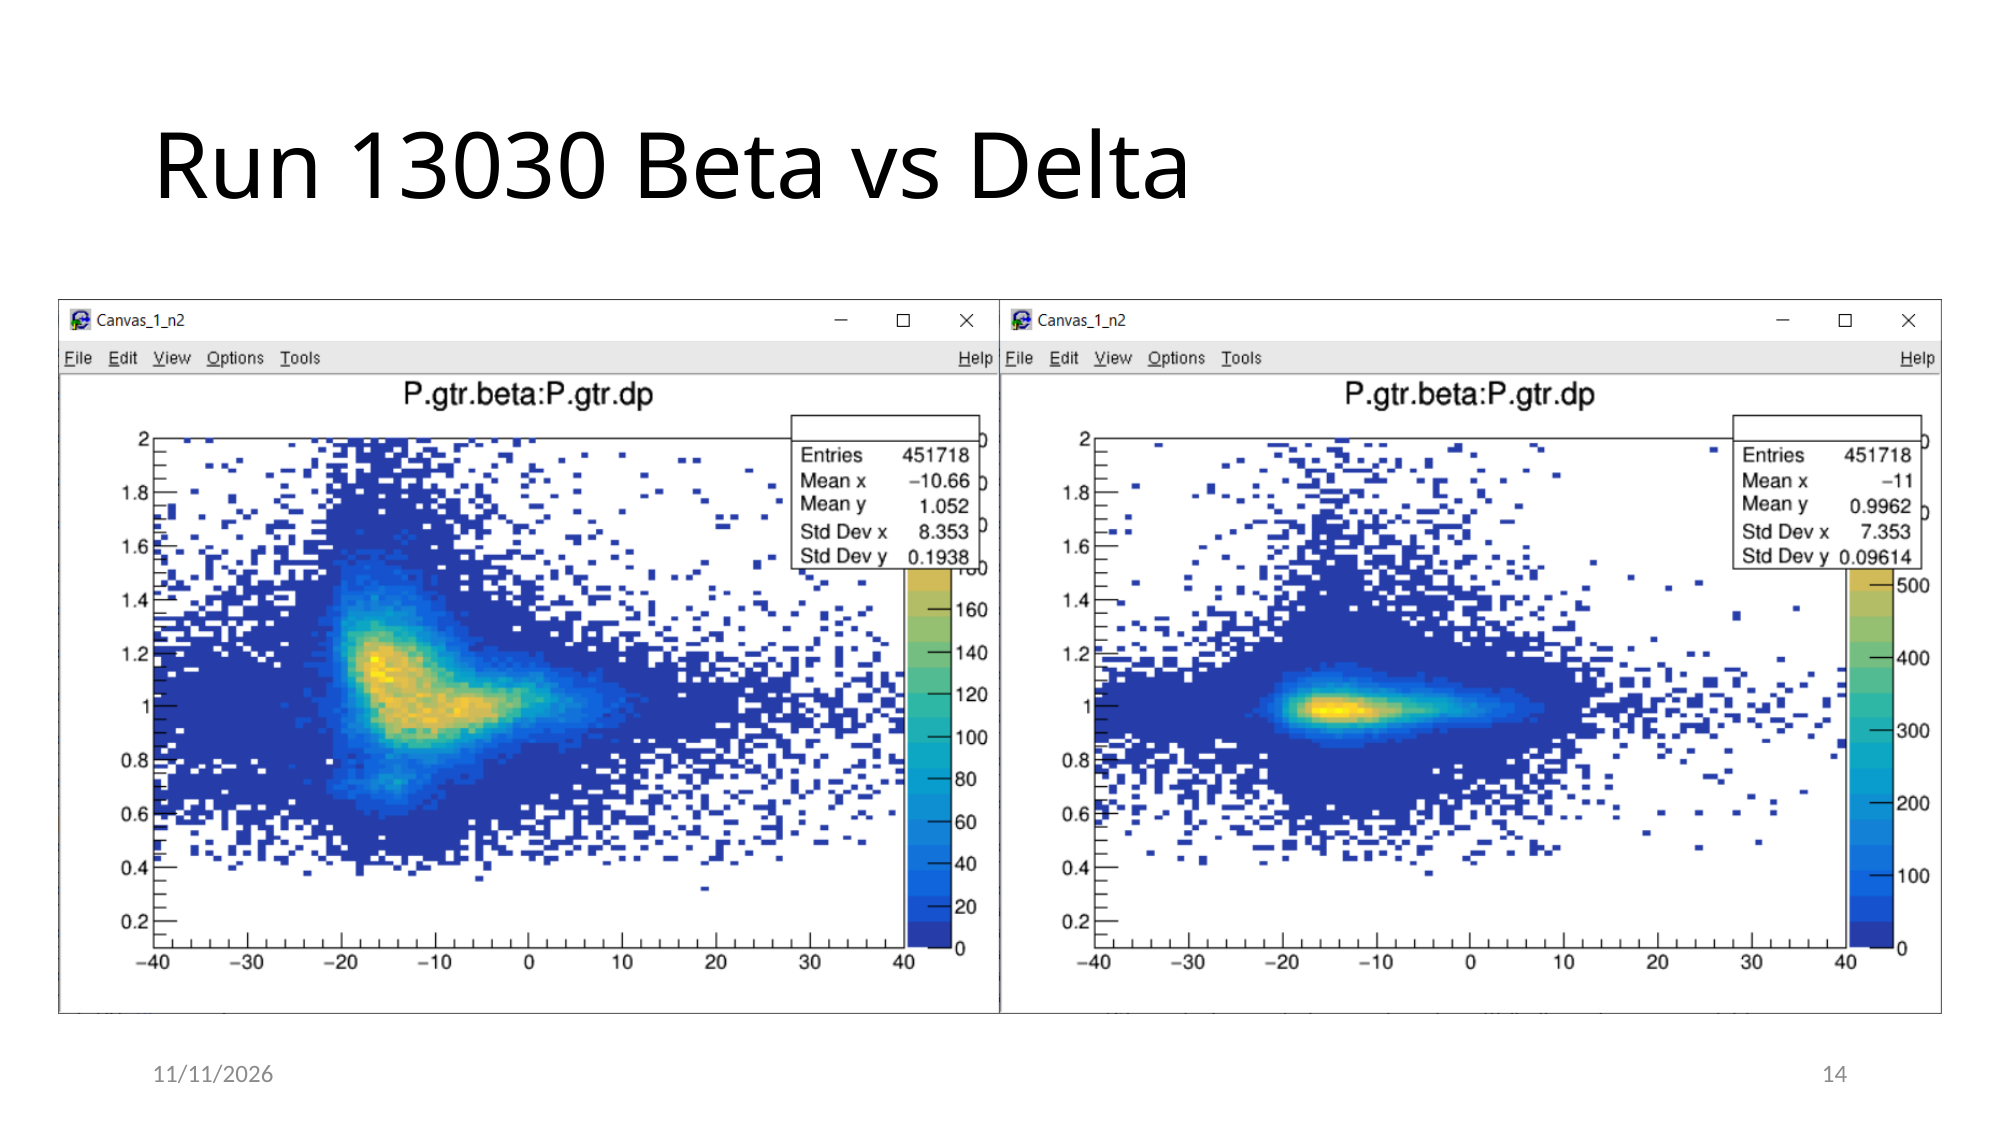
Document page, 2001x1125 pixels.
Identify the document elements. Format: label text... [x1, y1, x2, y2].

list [58, 299, 999, 1014]
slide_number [137, 1042, 588, 1103]
slide_number 14 [1412, 1042, 1863, 1103]
title Run 13030 Beta vs Delta [137, 59, 1863, 278]
picture [999, 299, 1942, 1014]
